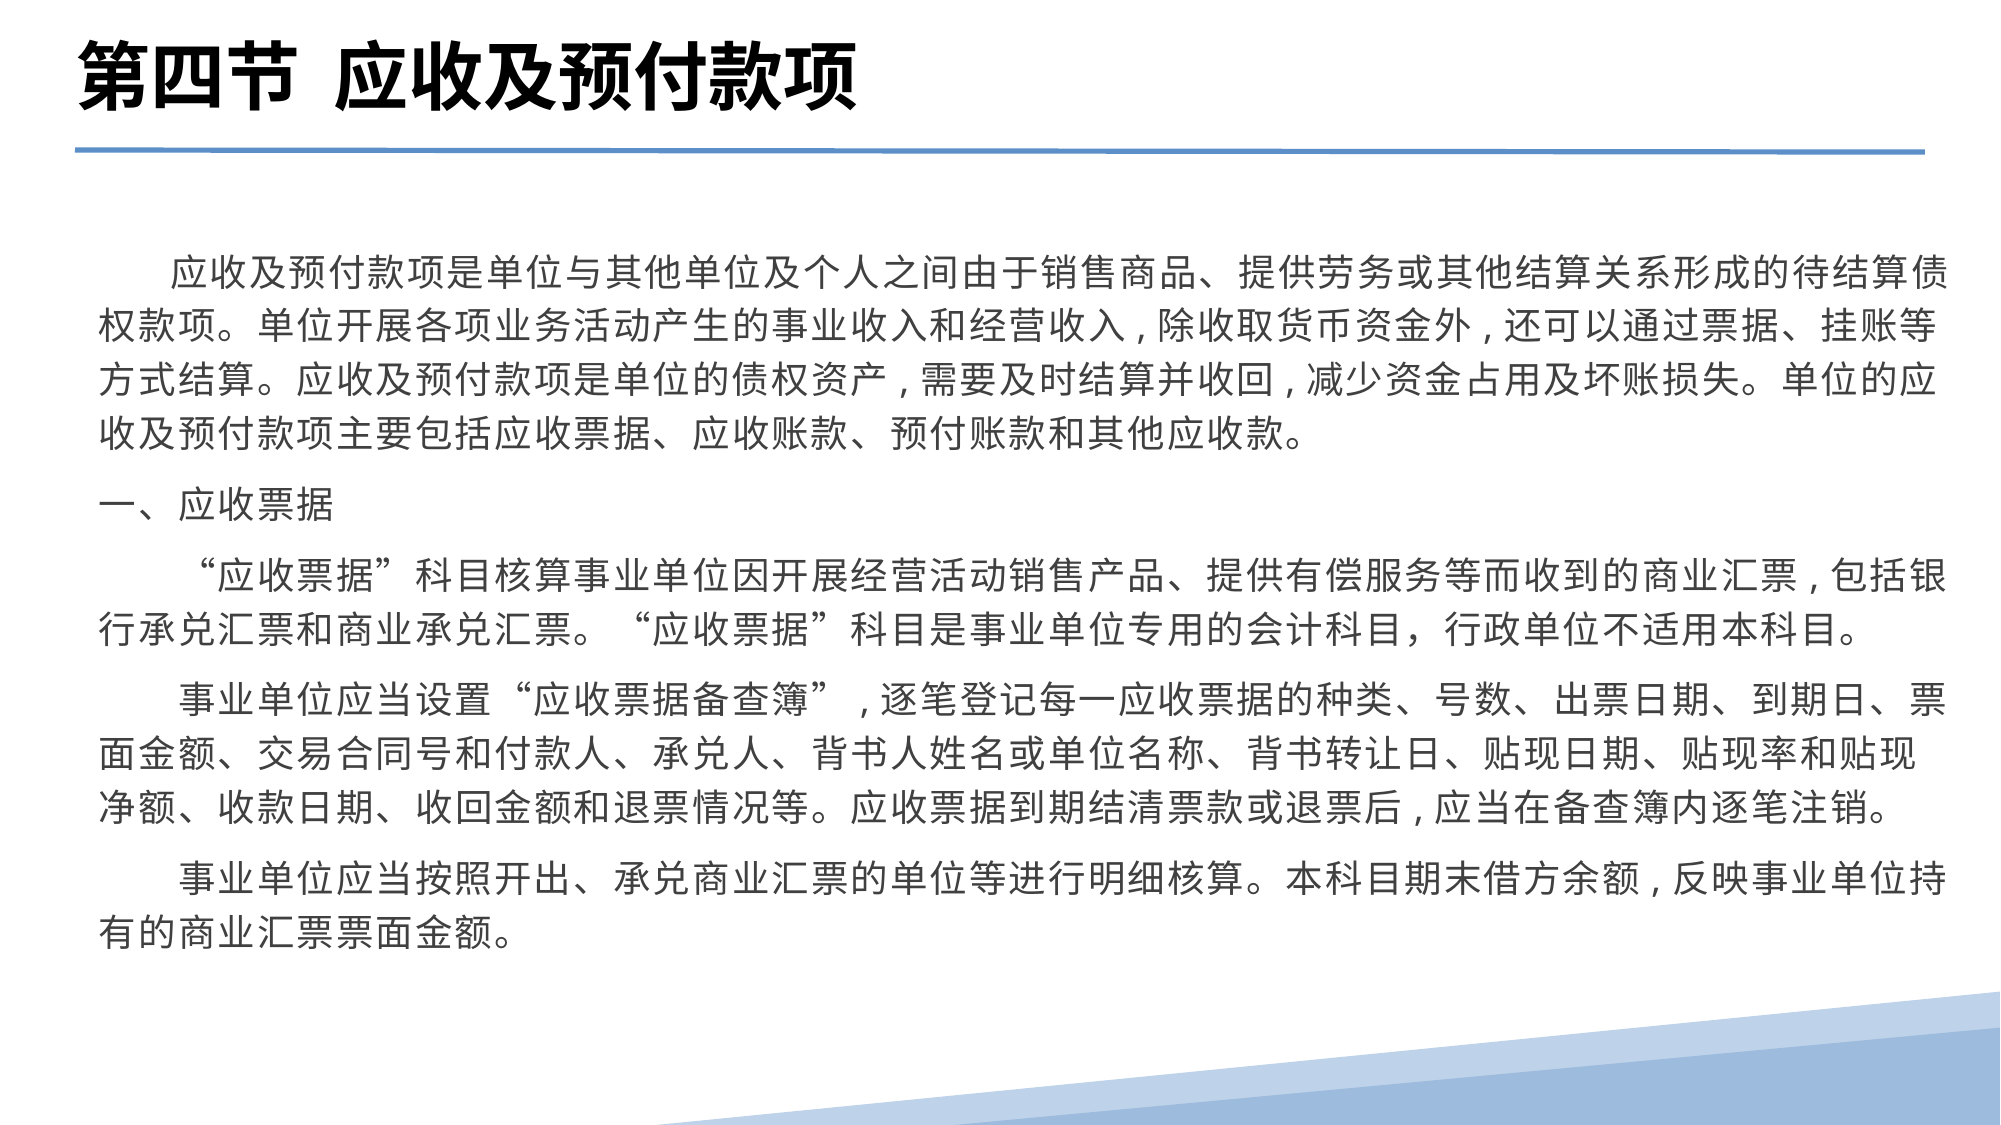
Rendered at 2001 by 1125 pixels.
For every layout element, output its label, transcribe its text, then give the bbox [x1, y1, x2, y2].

text_box 应收及预付款项是单位与其他单位及个人之间由于销售商品、提供劳务或其他结算关系形成的待结算债权款项。单位开展各项业务活动产生的事业收入和经营收入,除收取货币资金外,还可以通过票据、挂账等方式结算。应收及预付款项是单位的债权资产,需要及时结算并收回,减少资金占用及坏账损失。单位的应收及预付款项主要包括应收票据、应收账款、预付账款和其他应收款。 一、应收票据 “应收票据”科目核算事业单位因开展经营活动销售产品、提供有偿服务等而收到的商业汇票,包括银行承兑汇票和商业承兑汇票。“应收票据”科目是事业单位专用的会计科目，行政单位不适用本科目。 事业单位应当设置“应收票据备查簿”,逐笔登记每一应收票据的种类、号数、出票日期、到期日、票面金额、交易合同号和付款人、承兑人、背书人姓名或单位名称、背书转让日、贴现日期、贴现率和贴现净额、收款日期、收回金额和退票情况等。应收票据到期结清票款或退票后,应当在备查簿内逐笔注销。 事业单位应当按照开出、承兑商业汇票的单位等进行明细核算。本科目期末借方余额,反映事业单位持有的商业汇票票面金额。 [88, 166, 1963, 1027]
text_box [656, 991, 2000, 1125]
text_box 第四节 应收及预付款项 [75, 24, 1925, 125]
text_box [74, 149, 1925, 153]
